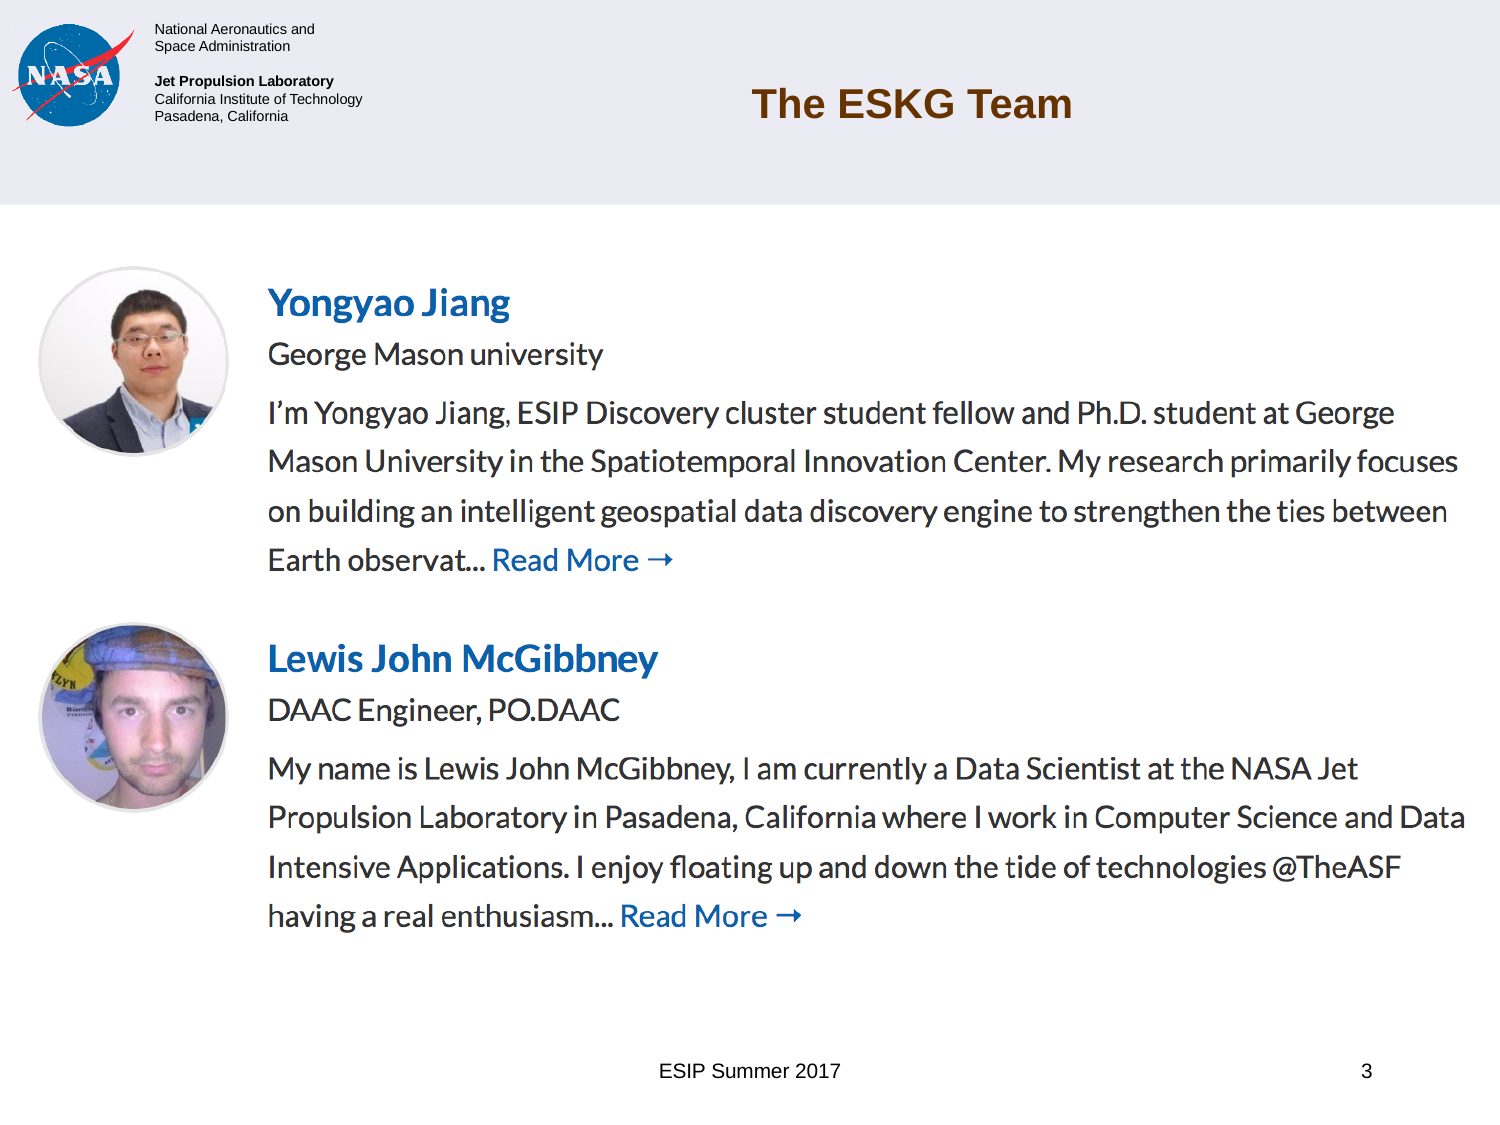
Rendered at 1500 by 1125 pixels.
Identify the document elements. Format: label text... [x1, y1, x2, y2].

title The ESKG Team [337, 8, 1488, 197]
picture [12, 24, 139, 132]
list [8, 249, 1488, 958]
footer ESIP Summer 2017 [512, 1050, 988, 1125]
slide_number 3 [1074, 1050, 1388, 1125]
